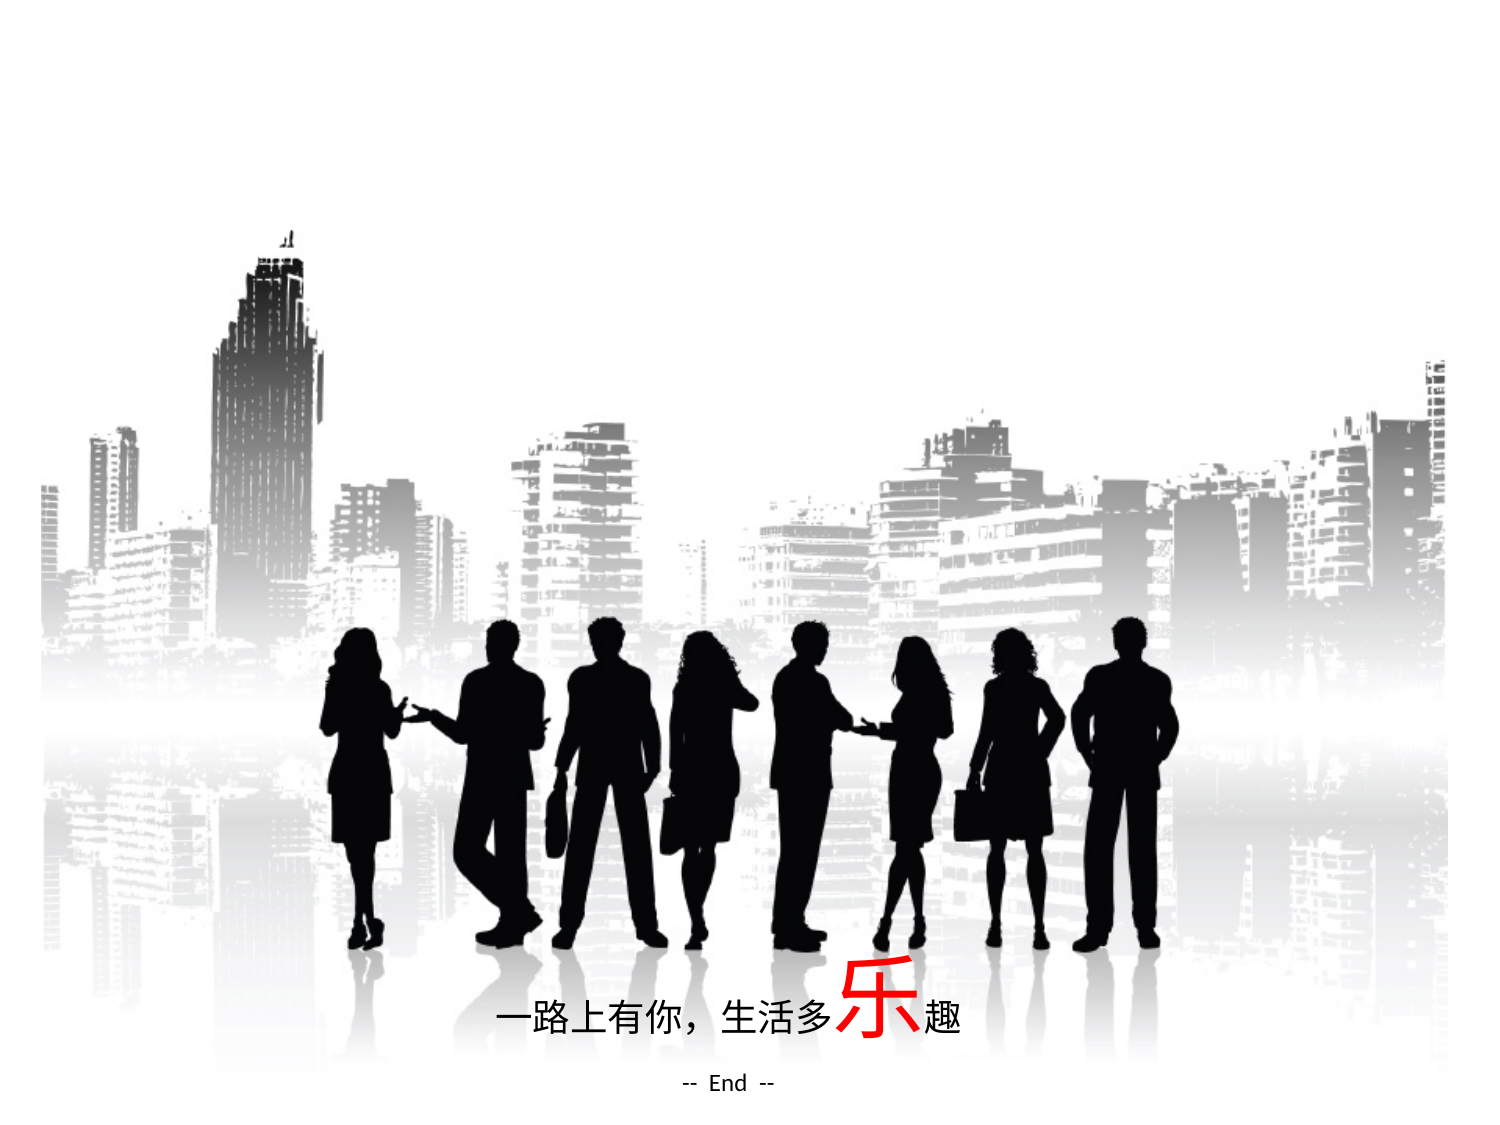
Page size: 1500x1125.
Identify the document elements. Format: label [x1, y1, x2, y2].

picture [41, 50, 1448, 1107]
